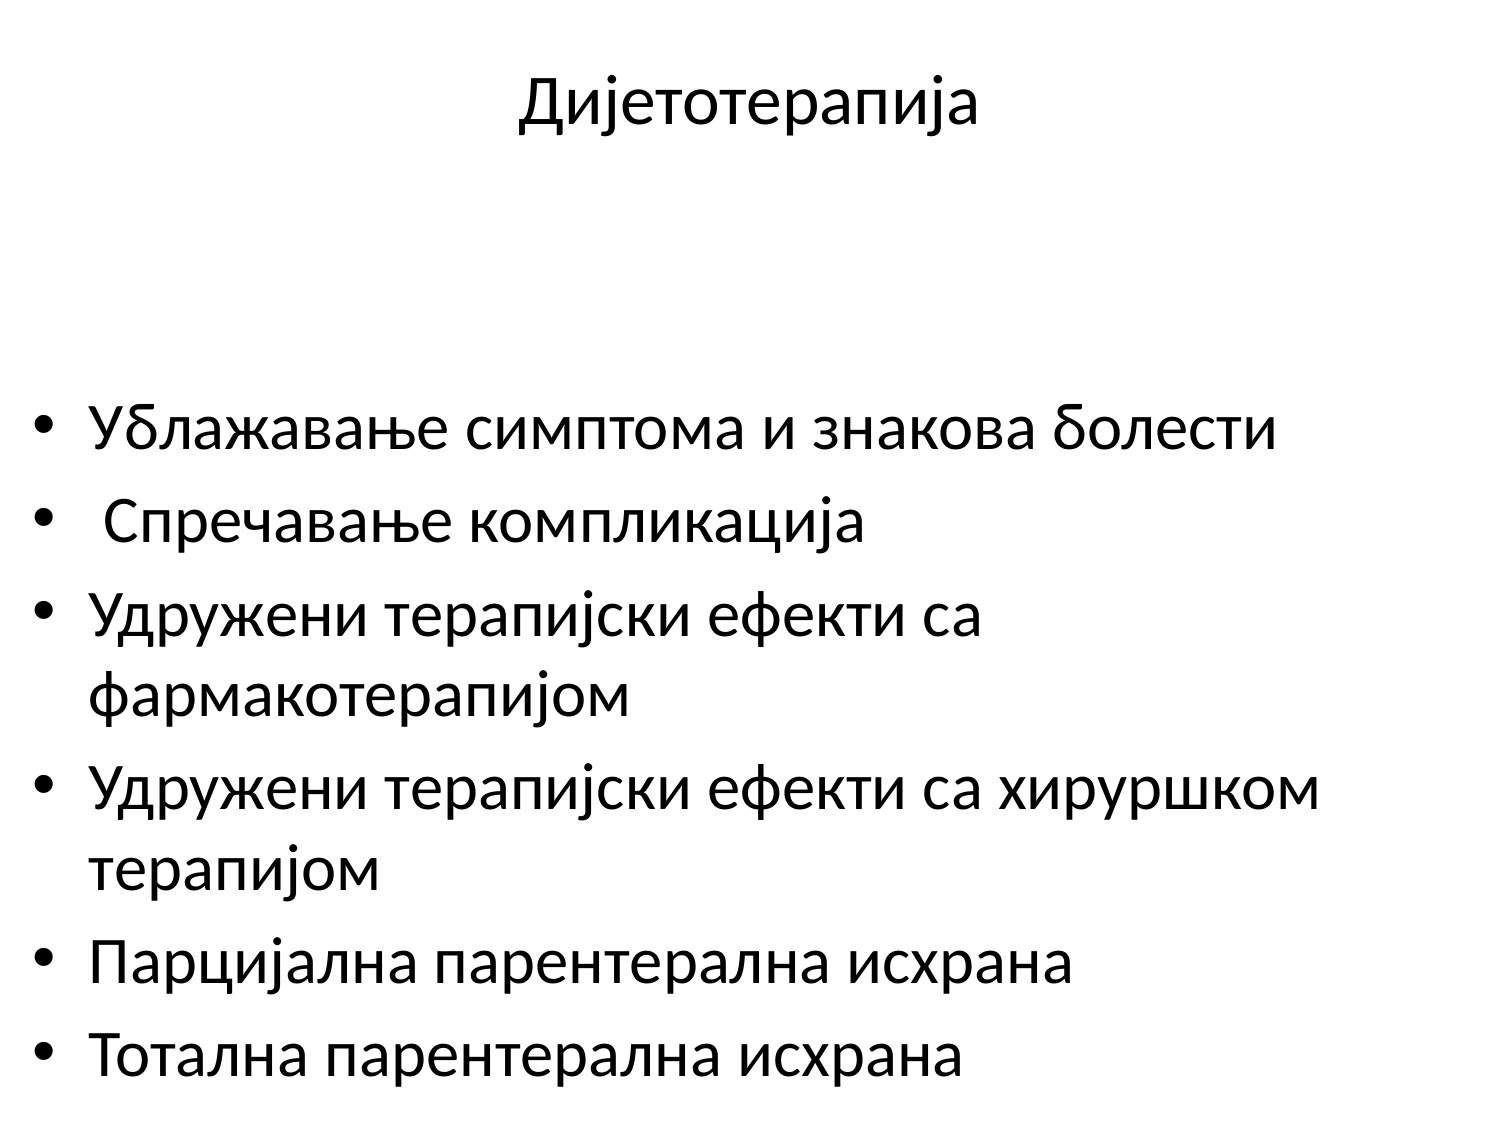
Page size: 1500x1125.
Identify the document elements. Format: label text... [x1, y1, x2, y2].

title Дијетотерапија [75, 45, 1425, 233]
list Ублажавање симптома и знакова болести Спречавање компликација Удружени терапијски ефекти са фармакотерапијом Удружени терапијски ефекти са хируршком терапијом Парцијална парентерална исхрана Тотална парентерална исхрана [17, 375, 1471, 1118]
